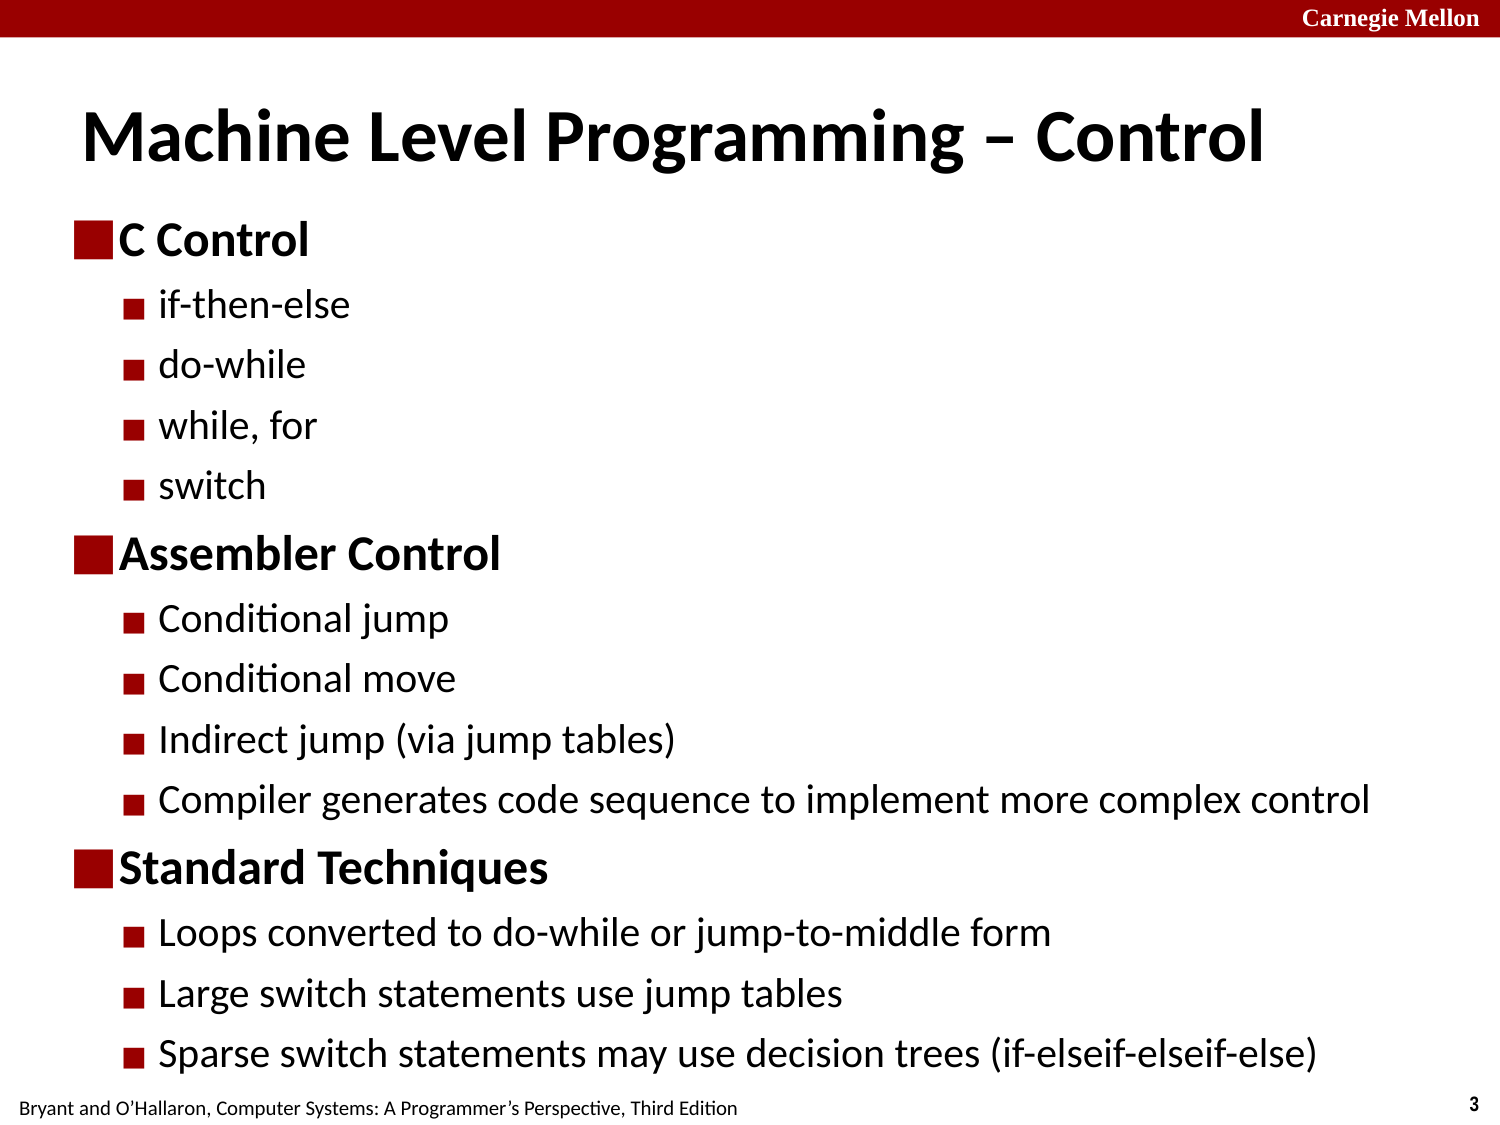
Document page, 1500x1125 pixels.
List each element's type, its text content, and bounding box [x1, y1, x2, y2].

list C Control if-then-else do-while while, for switch Assembler Control Conditional jump Conditional move Indirect jump (via jump tables) Compiler generates code sequence to implement more complex control Standard Techniques Loops converted to do-while or jump-to-middle form Large switch statements use jump tables Sparse switch statements may use decision trees (if-elseif-elseif-else) [62, 200, 1438, 1092]
title Machine Level Programming – Control [75, 37, 1450, 225]
